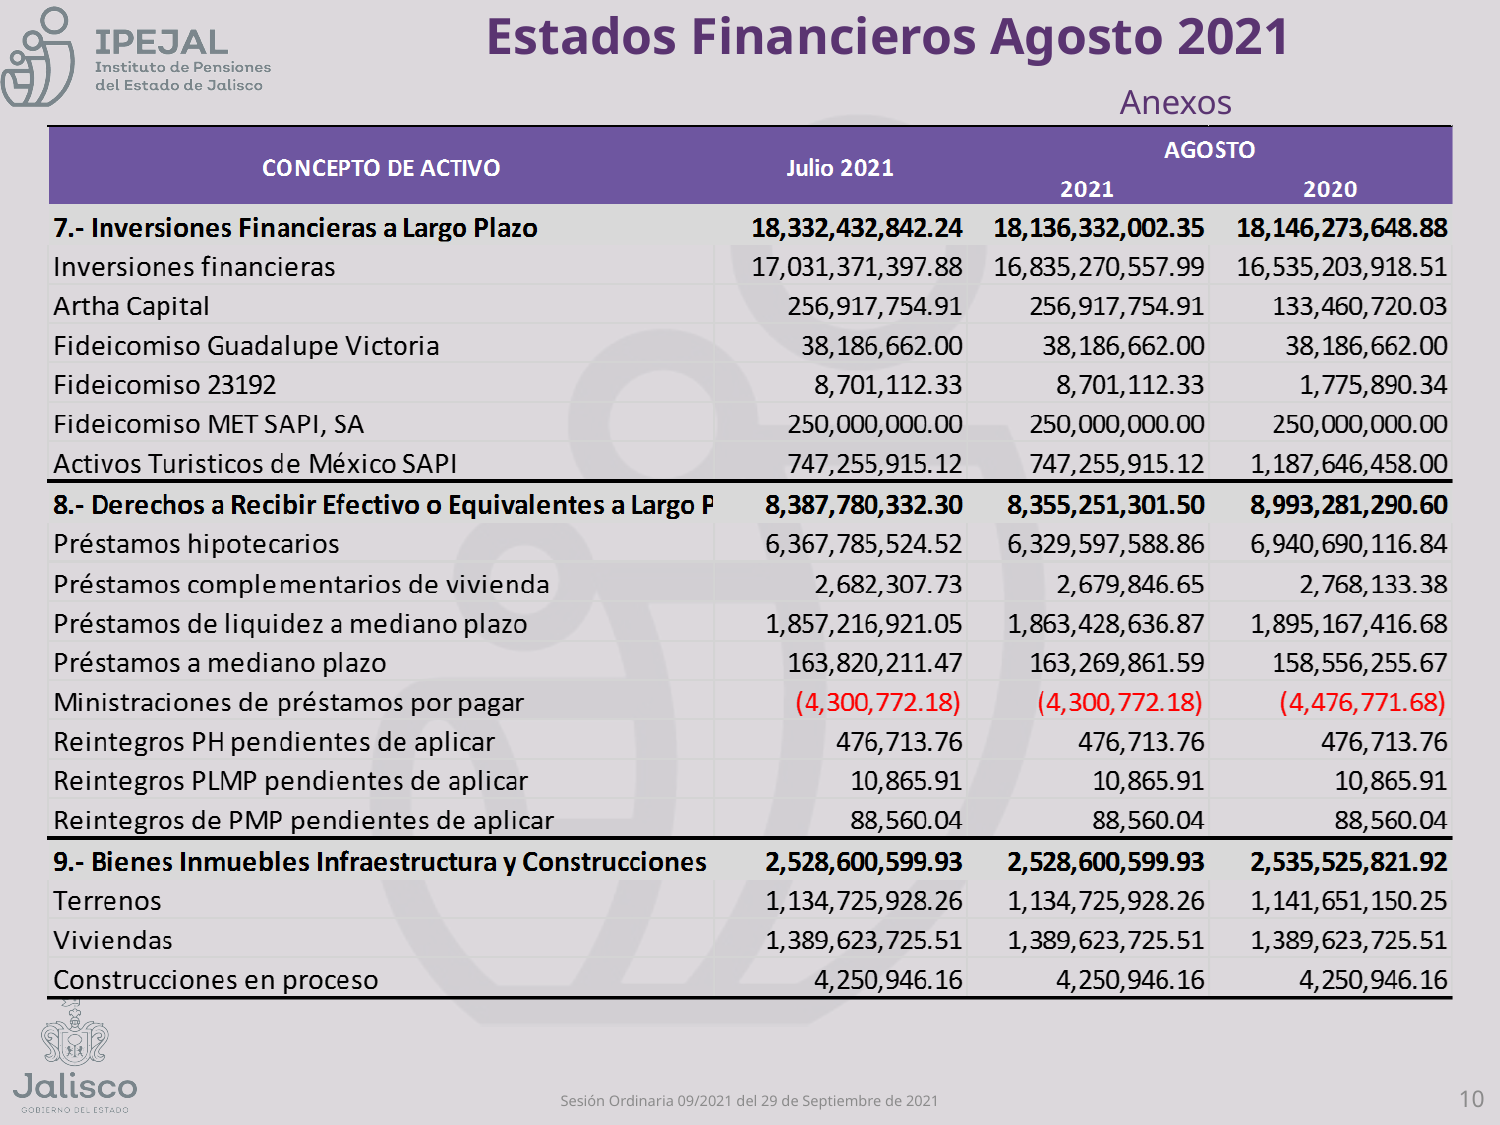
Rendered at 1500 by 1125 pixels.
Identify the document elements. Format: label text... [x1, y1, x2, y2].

text_box Estados Financieros Agosto 2021 [277, 4, 1500, 130]
footer Sesión Ordinaria 09/2021 del 29 de Septiembre de 2021 [472, 1070, 1028, 1125]
text_box Anexos [505, 73, 1248, 122]
picture [0, 6, 271, 107]
slide_number 10 [1411, 1070, 1500, 1125]
picture [0, 124, 1453, 1125]
